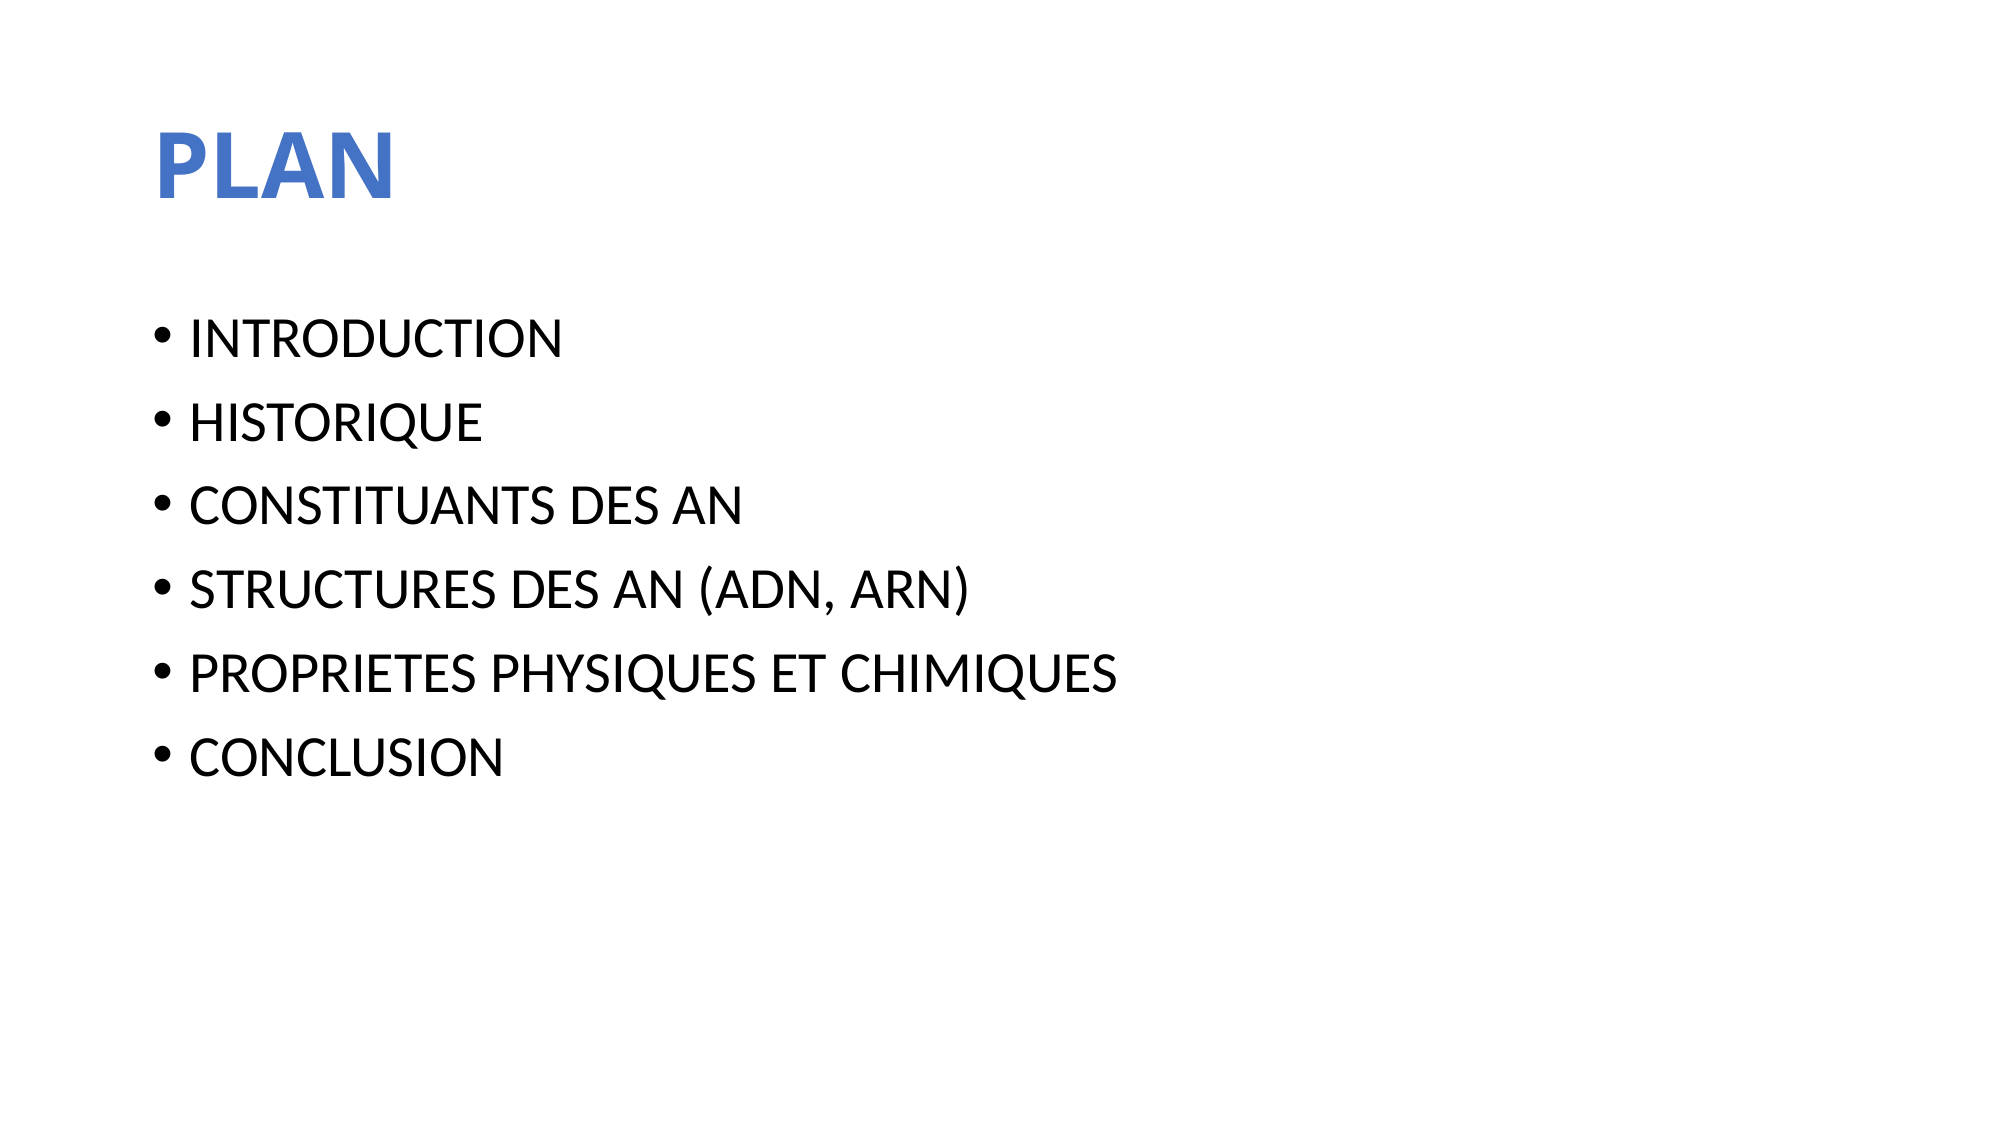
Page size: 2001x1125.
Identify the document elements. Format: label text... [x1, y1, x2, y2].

title PLAN [137, 59, 1863, 278]
list INTRODUCTION HISTORIQUE CONSTITUANTS DES AN STRUCTURES DES AN (ADN, ARN) PROPRIETES PHYSIQUES ET CHIMIQUES CONCLUSION [137, 299, 1863, 1014]
